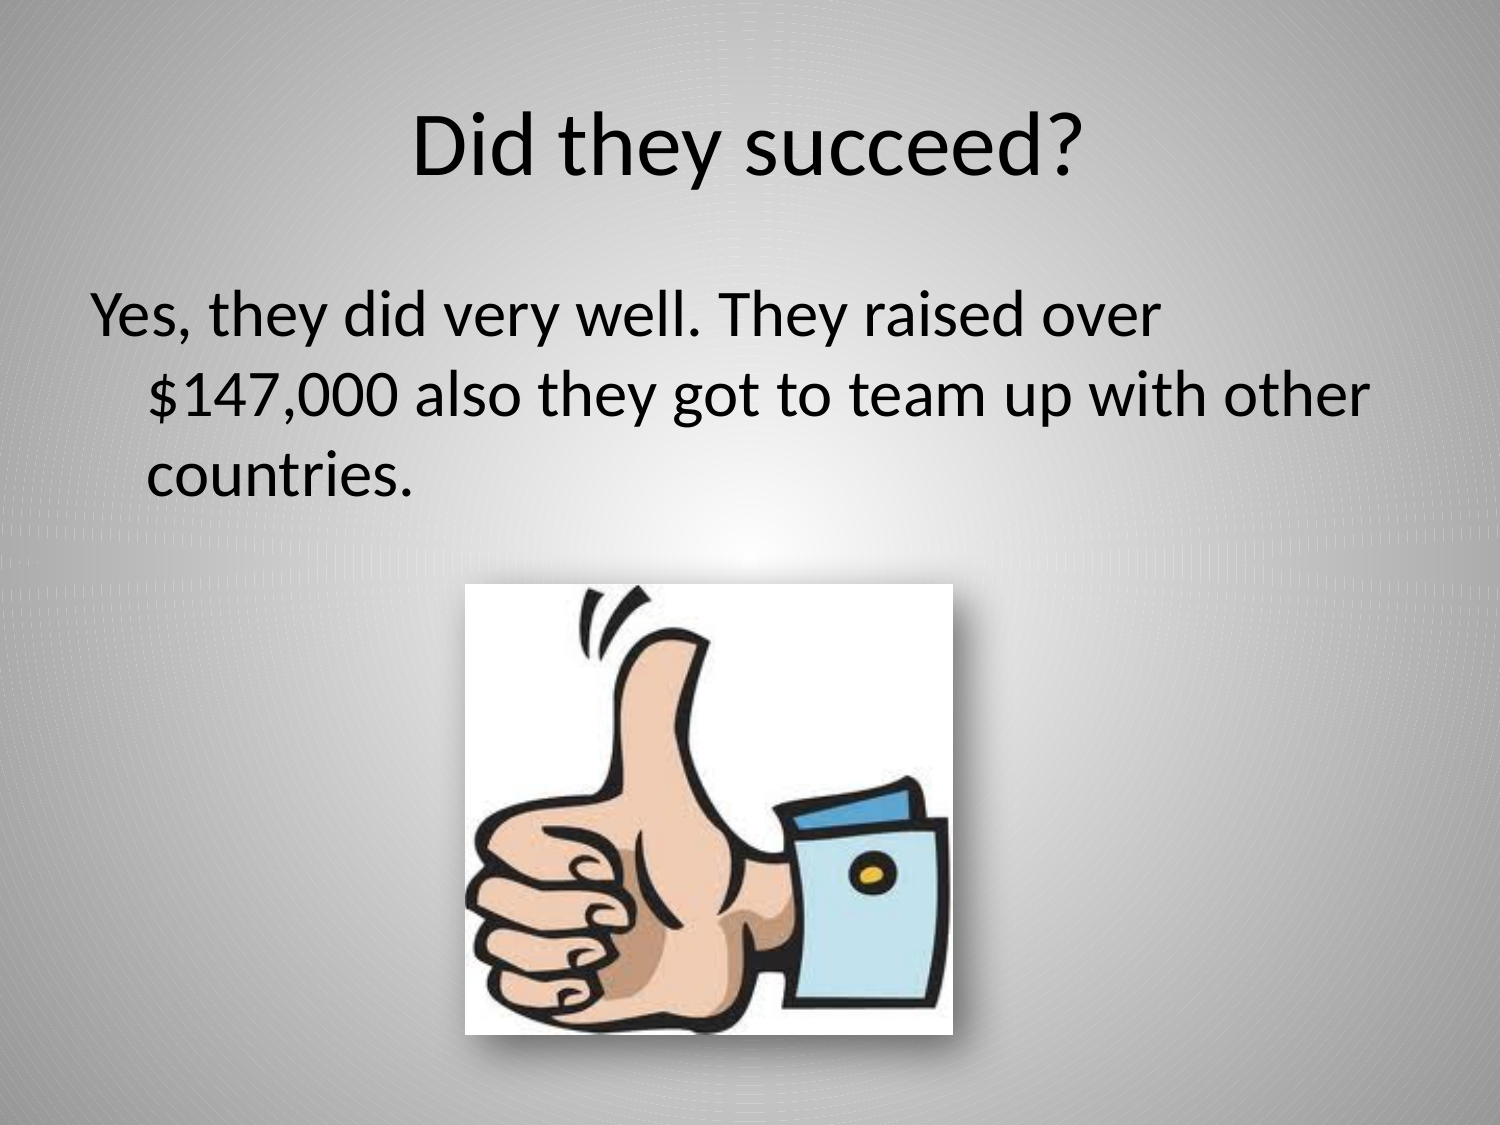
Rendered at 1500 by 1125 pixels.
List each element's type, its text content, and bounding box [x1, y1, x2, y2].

title Did they succeed? [75, 45, 1425, 233]
picture [464, 583, 953, 1035]
list Yes, they did very well. They raised over $147,000 also they got to team up with other countries. [75, 262, 1425, 1005]
